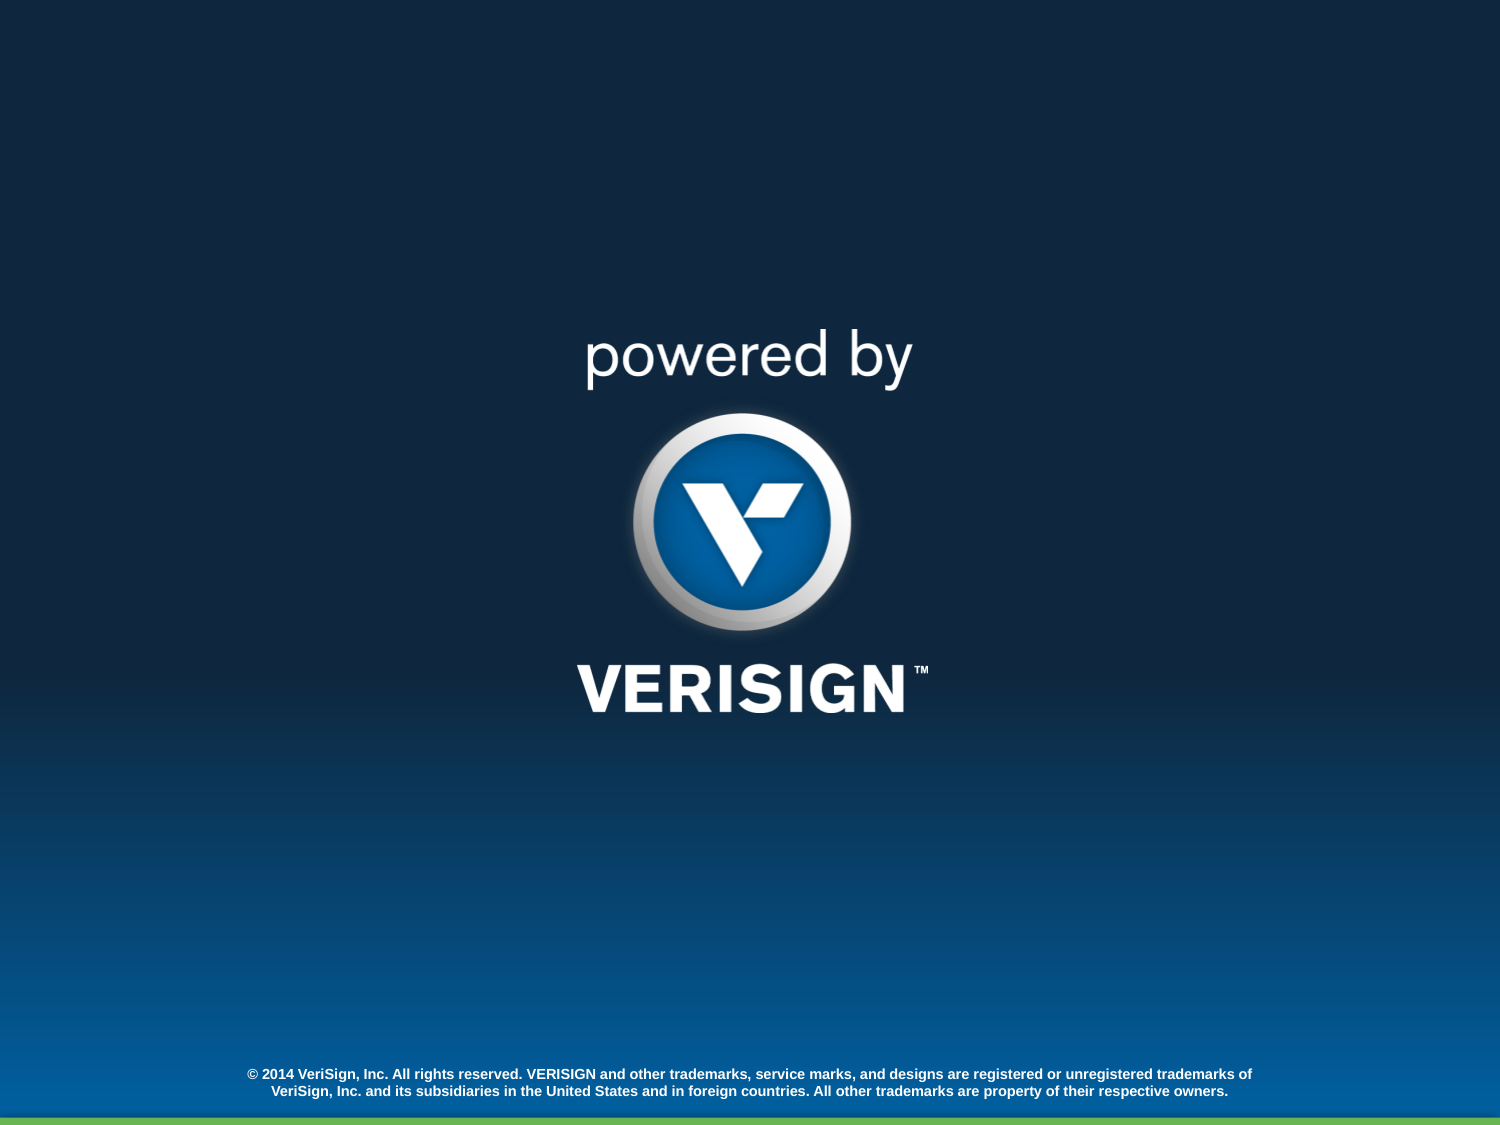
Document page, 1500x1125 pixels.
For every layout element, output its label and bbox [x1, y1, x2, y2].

text_box [514, 1071, 586, 1125]
text_box [308, 1080, 435, 1125]
text_box [363, 1071, 514, 1125]
picture [577, 329, 928, 713]
text_box [157, 1069, 308, 1125]
